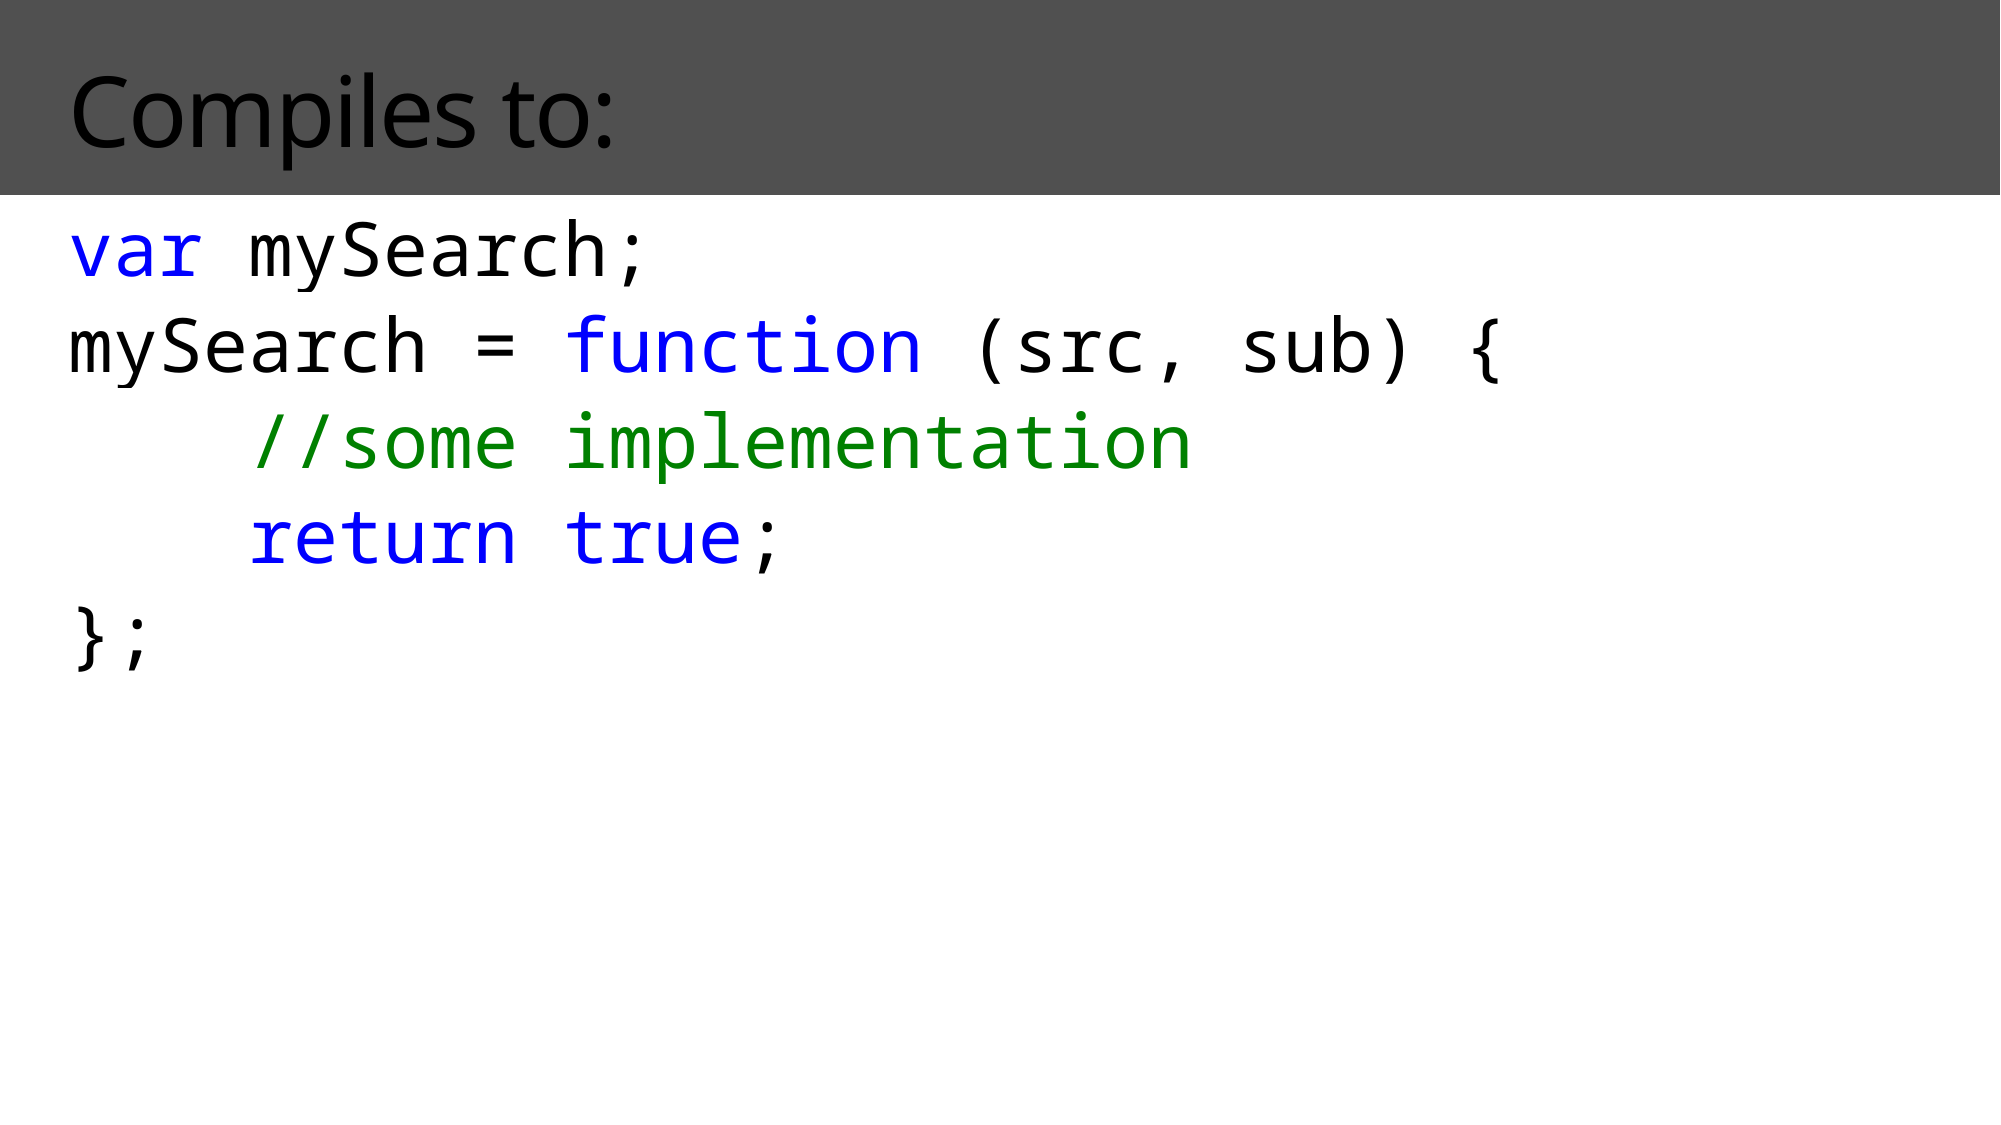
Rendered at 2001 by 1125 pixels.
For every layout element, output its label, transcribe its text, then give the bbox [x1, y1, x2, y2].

list var mySearch; mySearch = function (src, sub) { //some implementation return true; }; [44, 196, 1956, 709]
title Compiles to: [44, 47, 1957, 196]
